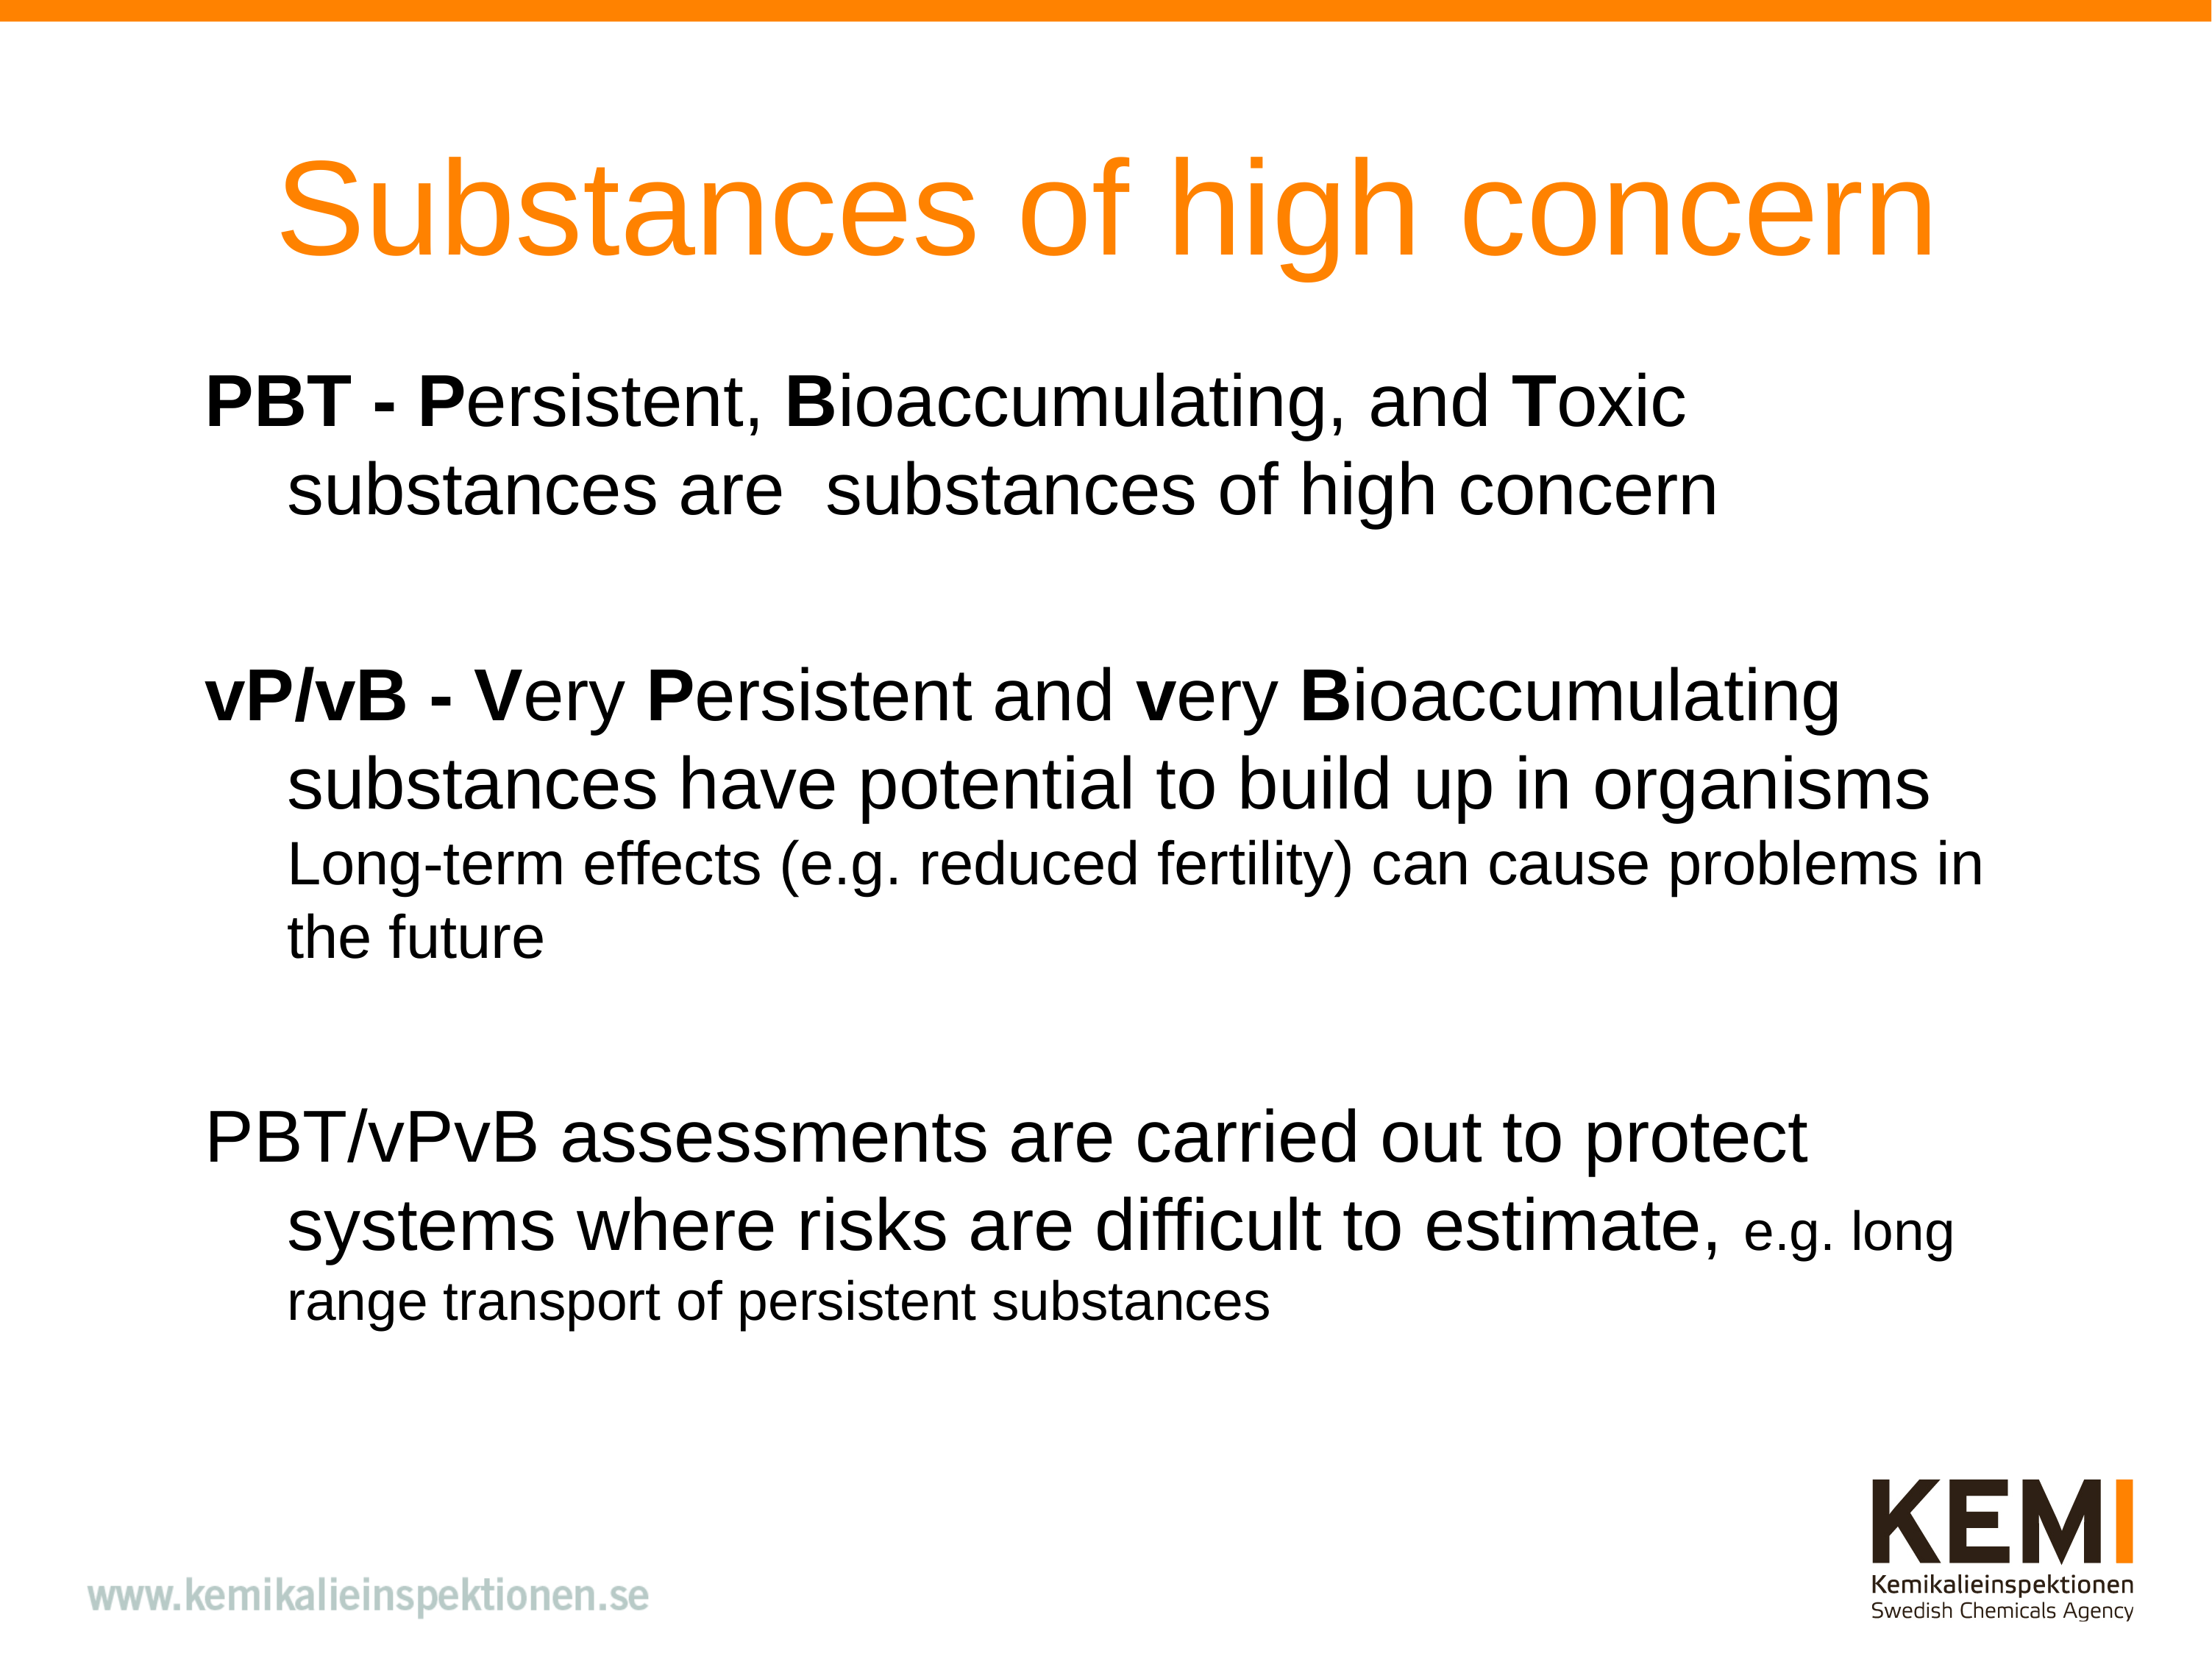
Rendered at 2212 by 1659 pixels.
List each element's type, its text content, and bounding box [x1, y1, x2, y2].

list PBT - Persistent, Bioaccumulating, and Toxic substances are substances of high concern vP/vB - Very Persistent and very Bioaccumulating substances have potential to build up in organisms Long-term effects (e.g. reduced fertility) can cause problems in the future PBT/vPvB assessments are carried out to protect systems where risks are difficult to estimate, e.g. long range transport of persistent substances [182, 341, 2063, 1106]
picture [87, 1573, 652, 1621]
title Substances of high concern [113, 63, 2104, 340]
picture [1872, 1479, 2133, 1621]
